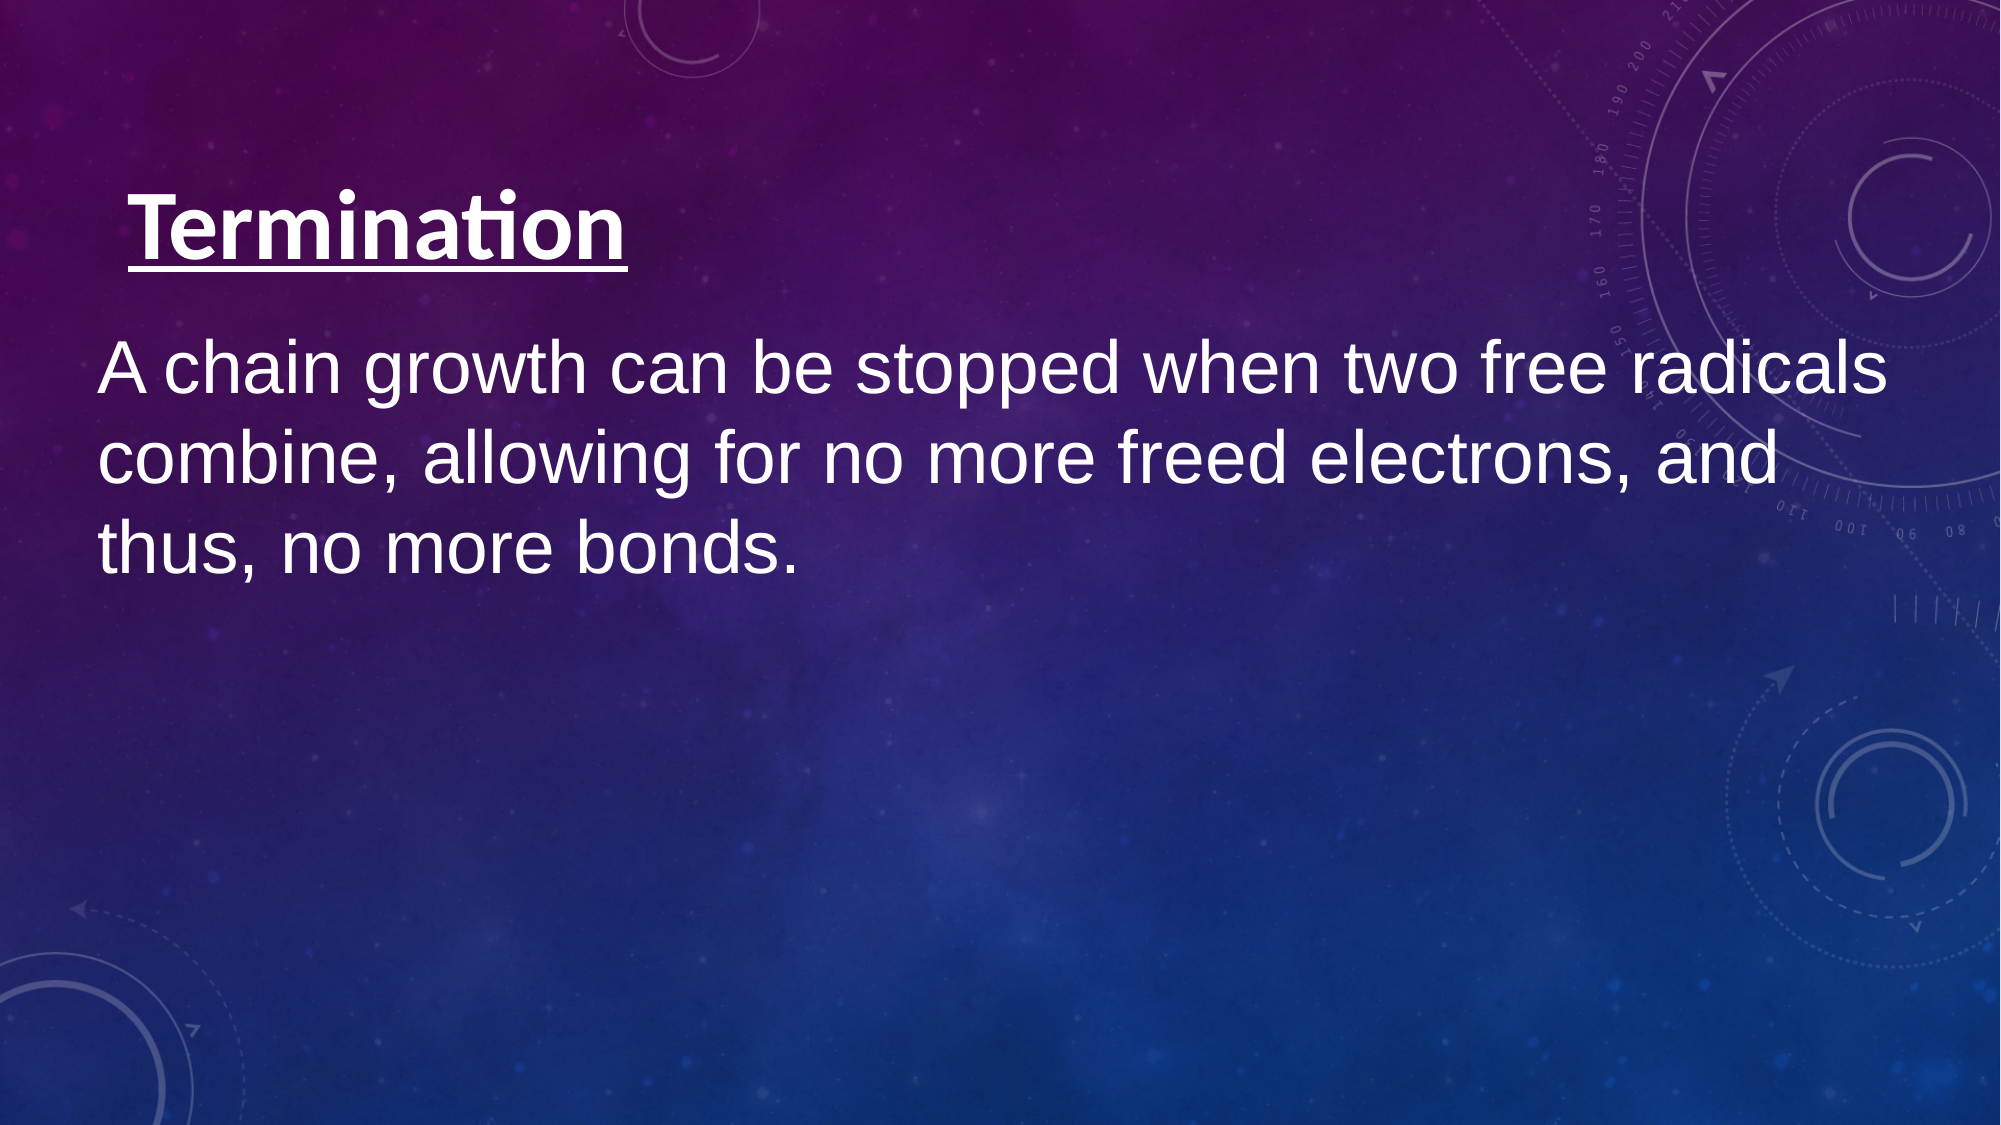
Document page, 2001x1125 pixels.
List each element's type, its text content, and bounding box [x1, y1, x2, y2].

text_box A chain growth can be stopped when two free radicals combine, allowing for no more freed electrons, and thus, no more bonds. [82, 303, 1954, 1066]
picture [0, 0, 2001, 1125]
title Termination [112, 99, 1775, 303]
